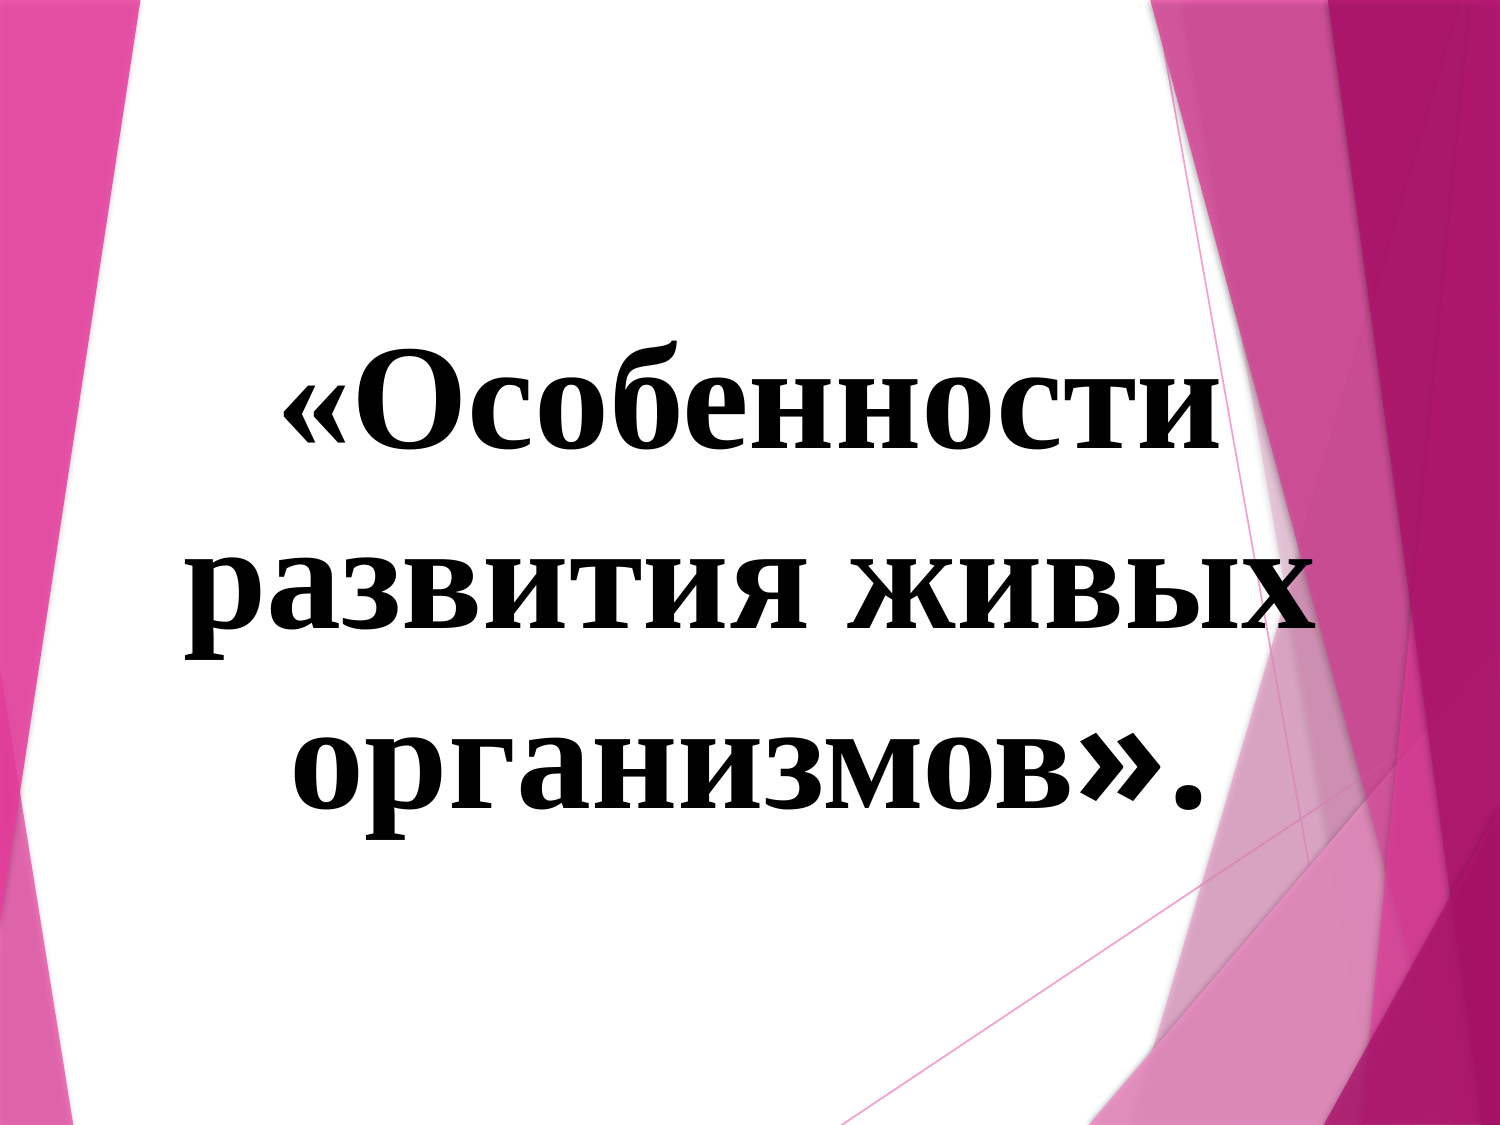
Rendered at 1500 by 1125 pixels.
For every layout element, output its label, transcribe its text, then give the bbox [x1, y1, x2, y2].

title «Особенности развития живых организмов». [112, 128, 1388, 846]
